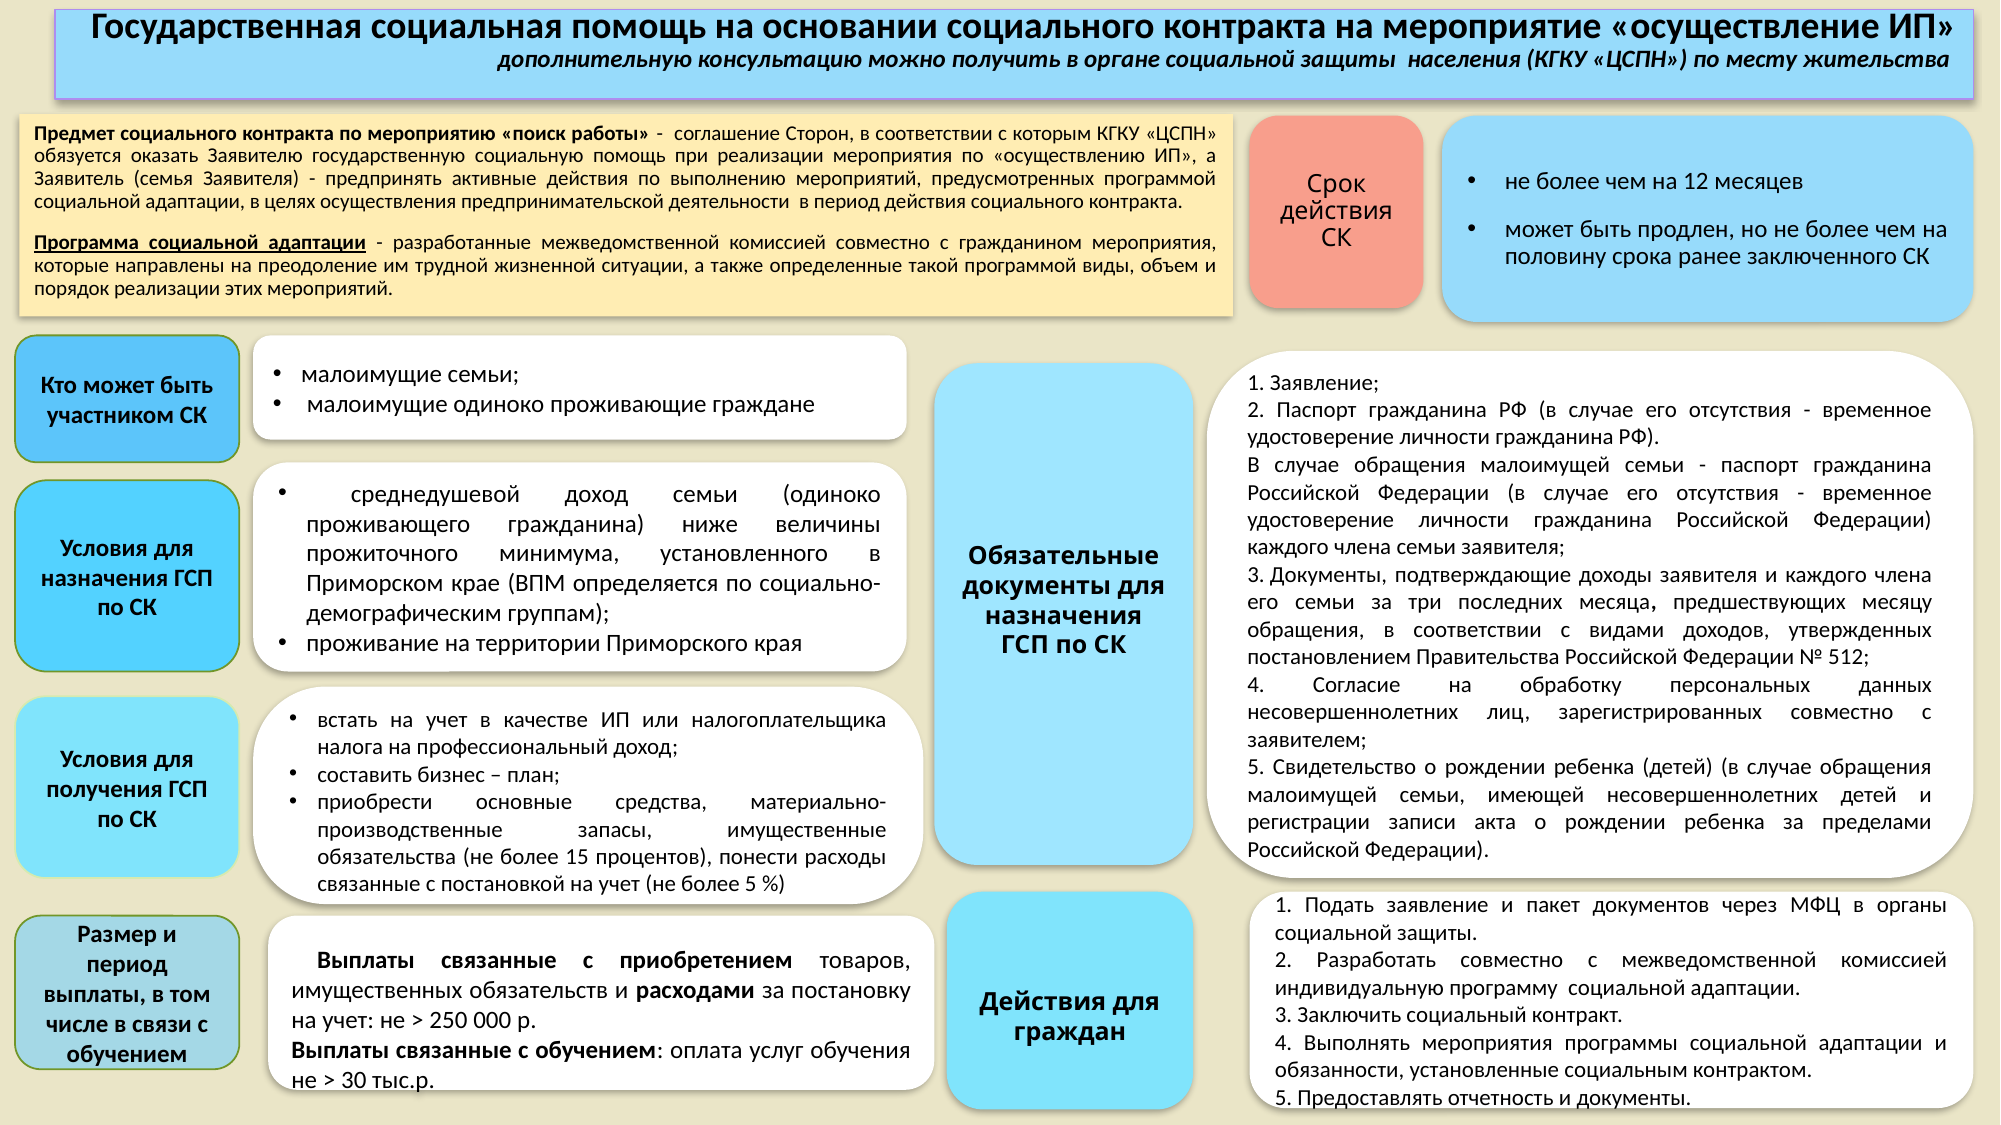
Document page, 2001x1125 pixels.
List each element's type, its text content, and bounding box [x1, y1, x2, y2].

text_box Условия для назначения ГСП по СК [14, 479, 241, 673]
text_box Условия для получения ГСП по СК [14, 695, 241, 879]
text_box Действия для граждан [945, 890, 1194, 1111]
text_box 1. Подать заявление и пакет документов через МФЦ в органы социальной защиты. 2. Разработать совместно с межведомственной комиссией индивидуальную программу социальной адаптации. 3. Заключить социальный контракт. 4. Выполнять мероприятия программы социальной адаптации и обязанности, установленные социальным контрактом. 5. Предоставлять отчетность и документы. [1248, 890, 1975, 1110]
text_box не более чем на 12 месяцев может быть продлен, но не более чем на половину срока ранее заключенного СК [1441, 114, 1975, 323]
text_box Выплаты связанные с приобретением товаров, имущественных обязательств и расходами за постановку на учет: не > 250 000 р. Выплаты связанные с обучением: оплата услуг обучения не > 30 тыс.р. [267, 914, 936, 1091]
text_box Срок действия СК [1248, 114, 1425, 309]
title Государственная социальная помощь на основании социального контракта на мероприятие «осуществление ИП» дополнительную консультацию можно получить в органе социальной защиты населения (КГКУ «ЦСПН») по месту жительства [54, 9, 1974, 100]
text_box встать на учет в качестве ИП или налогоплательщика налога на профессиональный доход; составить бизнес – план; приобрести основные средства, материально-производственные запасы, имущественные обязательства (не более 15 процентов), понести расходы связанные с постановкой на учет (не более 5 %) [252, 685, 925, 905]
text_box 1. Заявление; 2. Паспорт гражданина РФ (в случае его отсутствия - временное удостоверение личности гражданина РФ). В случае обращения малоимущей семьи - паспорт гражданина Российской Федерации (в случае его отсутствия - временное удостоверение личности гражданина Российской Федерации) каждого члена семьи заявителя; 3. Документы, подтверждающие доходы заявителя и каждого члена его семьи за три последних месяца, предшествующих месяцу обращения, в соответствии с видами доходов, утвержденных постановлением Правительства Российской Федерации № 512; 4. Согласие на обработку персональных данных несовершеннолетних лиц, зарегистрированных совместно с заявителем; 5. Свидетельство о рождении ребенка (детей) (в случае обращения малоимущей семьи, имеющей несовершеннолетних детей и регистрации записи акта о рождении ребенка за пределами Российской Федерации). [1205, 349, 1975, 879]
text_box среднедушевой доход семьи (одиноко проживающего гражданина) ниже величины прожиточного минимума, установленного в Приморском крае (ВПМ определяется по социально-демографическим группам); проживание на территории Приморского края [252, 461, 908, 673]
list Предмет социального контракта по мероприятию «поиск работы» - соглашение Сторон, в соответствии с которым КГКУ «ЦСПН» обязуется оказать Заявителю государственную социальную помощь при реализации мероприятия по «осуществлению ИП», а Заявитель (семья Заявителя) - предпринять активные действия по выполнению мероприятий, предусмотренных программой социальной адаптации, в целях осуществления предпринимательской деятельности в период действия социального контракта. Программа социальной адаптации - разработанные межведомственной комиссией совместно с гражданином мероприятия, которые направлены на преодоление им трудной жизненной ситуации, а также определенные такой программой виды, объем и порядок реализации этих мероприятий. [18, 113, 1234, 317]
text_box Обязательные документы для назначения ГСП по СК [933, 362, 1195, 866]
text_box Кто может быть участником СК [14, 334, 241, 464]
text_box малоимущие семьи; малоимущие одиноко проживающие граждане [252, 334, 908, 441]
text_box Размер и период выплаты, в том числе в связи с обучением [14, 914, 241, 1071]
